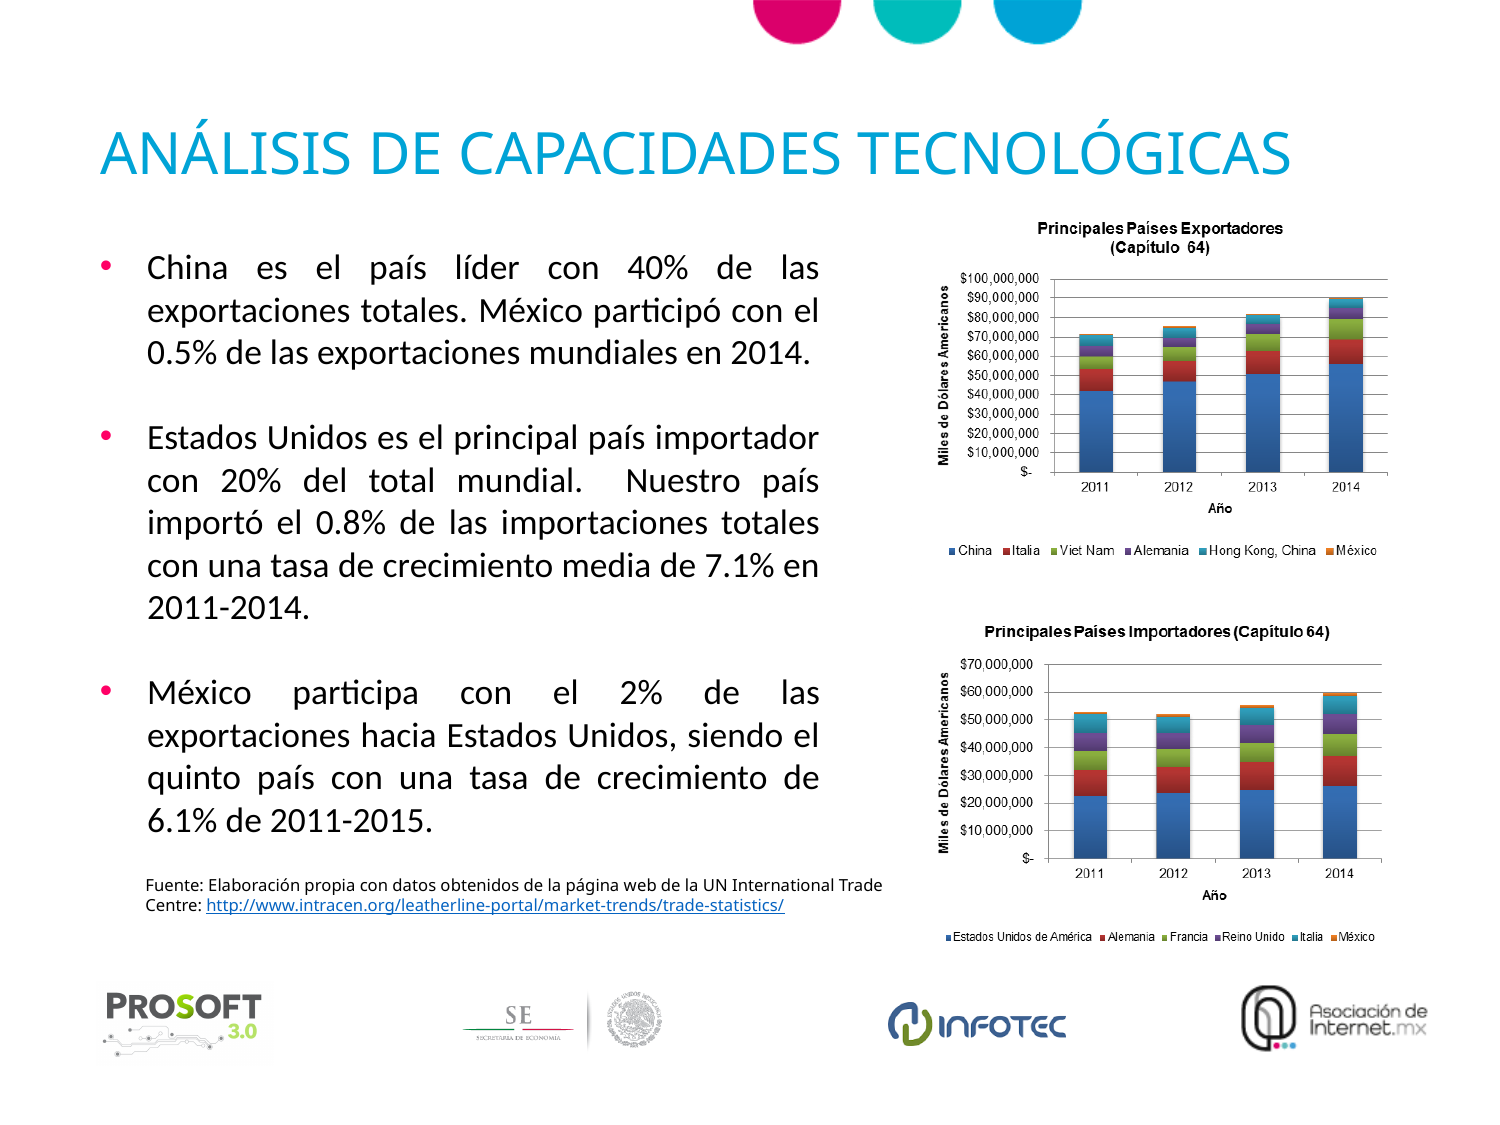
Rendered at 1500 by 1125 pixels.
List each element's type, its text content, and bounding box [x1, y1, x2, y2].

title ANÁLISIS DE CAPACIDADES TECNOLÓGICAS [85, 47, 1500, 265]
picture [0, 0, 1500, 1125]
text_box Fuente: Elaboración propia con datos obtenidos de la página web de la UN International Trade Centre: http://www.intracen.org/leatherline-portal/market-trends/trade-statistics/ [130, 867, 911, 946]
text_box China es el país líder con 40% de las exportaciones totales. México participó con el 0.5% de las exportaciones mundiales en 2014. Estados Unidos es el principal país importador con 20% del total mundial. Nuestro país importó el 0.8% de las importaciones totales con una tasa de crecimiento media de 7.1% en 2011-2014. México participa con el 2% de las exportaciones hacia Estados Unidos, siendo el quinto país con una tasa de crecimiento de 6.1% de 2011-2015. [85, 236, 836, 847]
